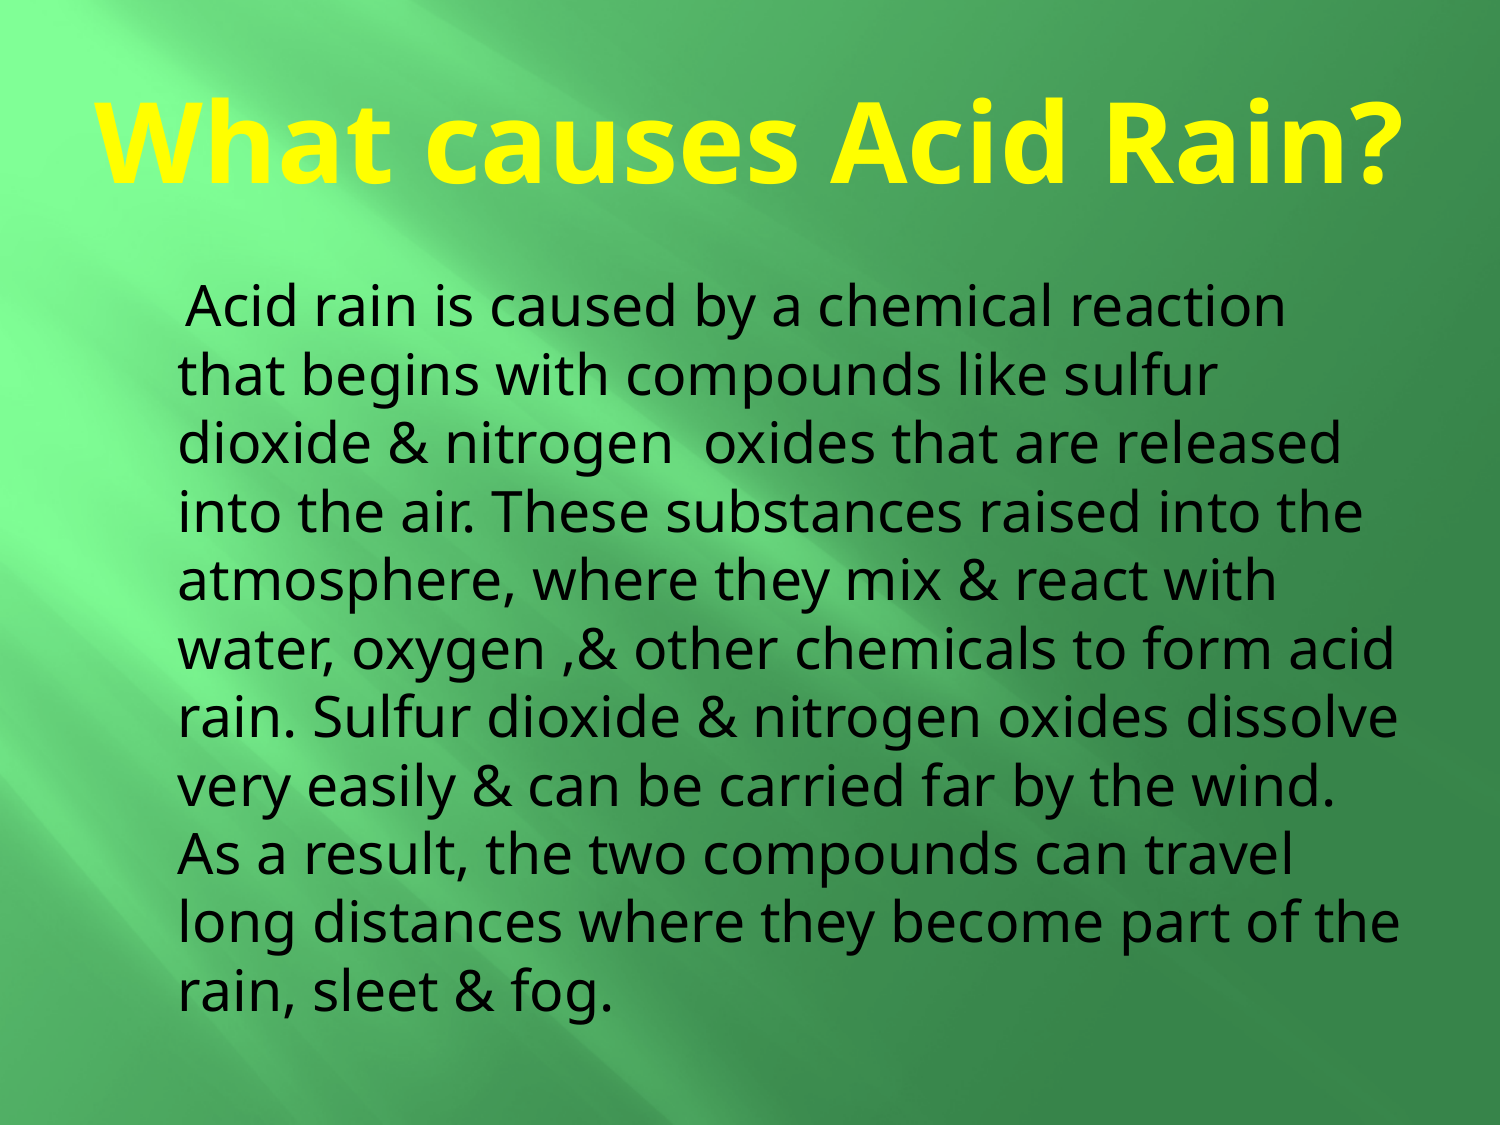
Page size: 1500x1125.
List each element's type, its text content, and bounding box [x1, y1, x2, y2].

list Acid rain is caused by a chemical reaction that begins with compounds like sulfur dioxide & nitrogen oxides that are released into the air. These substances raised into the atmosphere, where they mix & react with water, oxygen ,& other chemicals to form acid rain. Sulfur dioxide & nitrogen oxides dissolve very easily & can be carried far by the wind. As a result, the two compounds can travel long distances where they become part of the rain, sleet & fog. [75, 262, 1425, 1035]
title What causes Acid Rain? [75, 45, 1425, 233]
